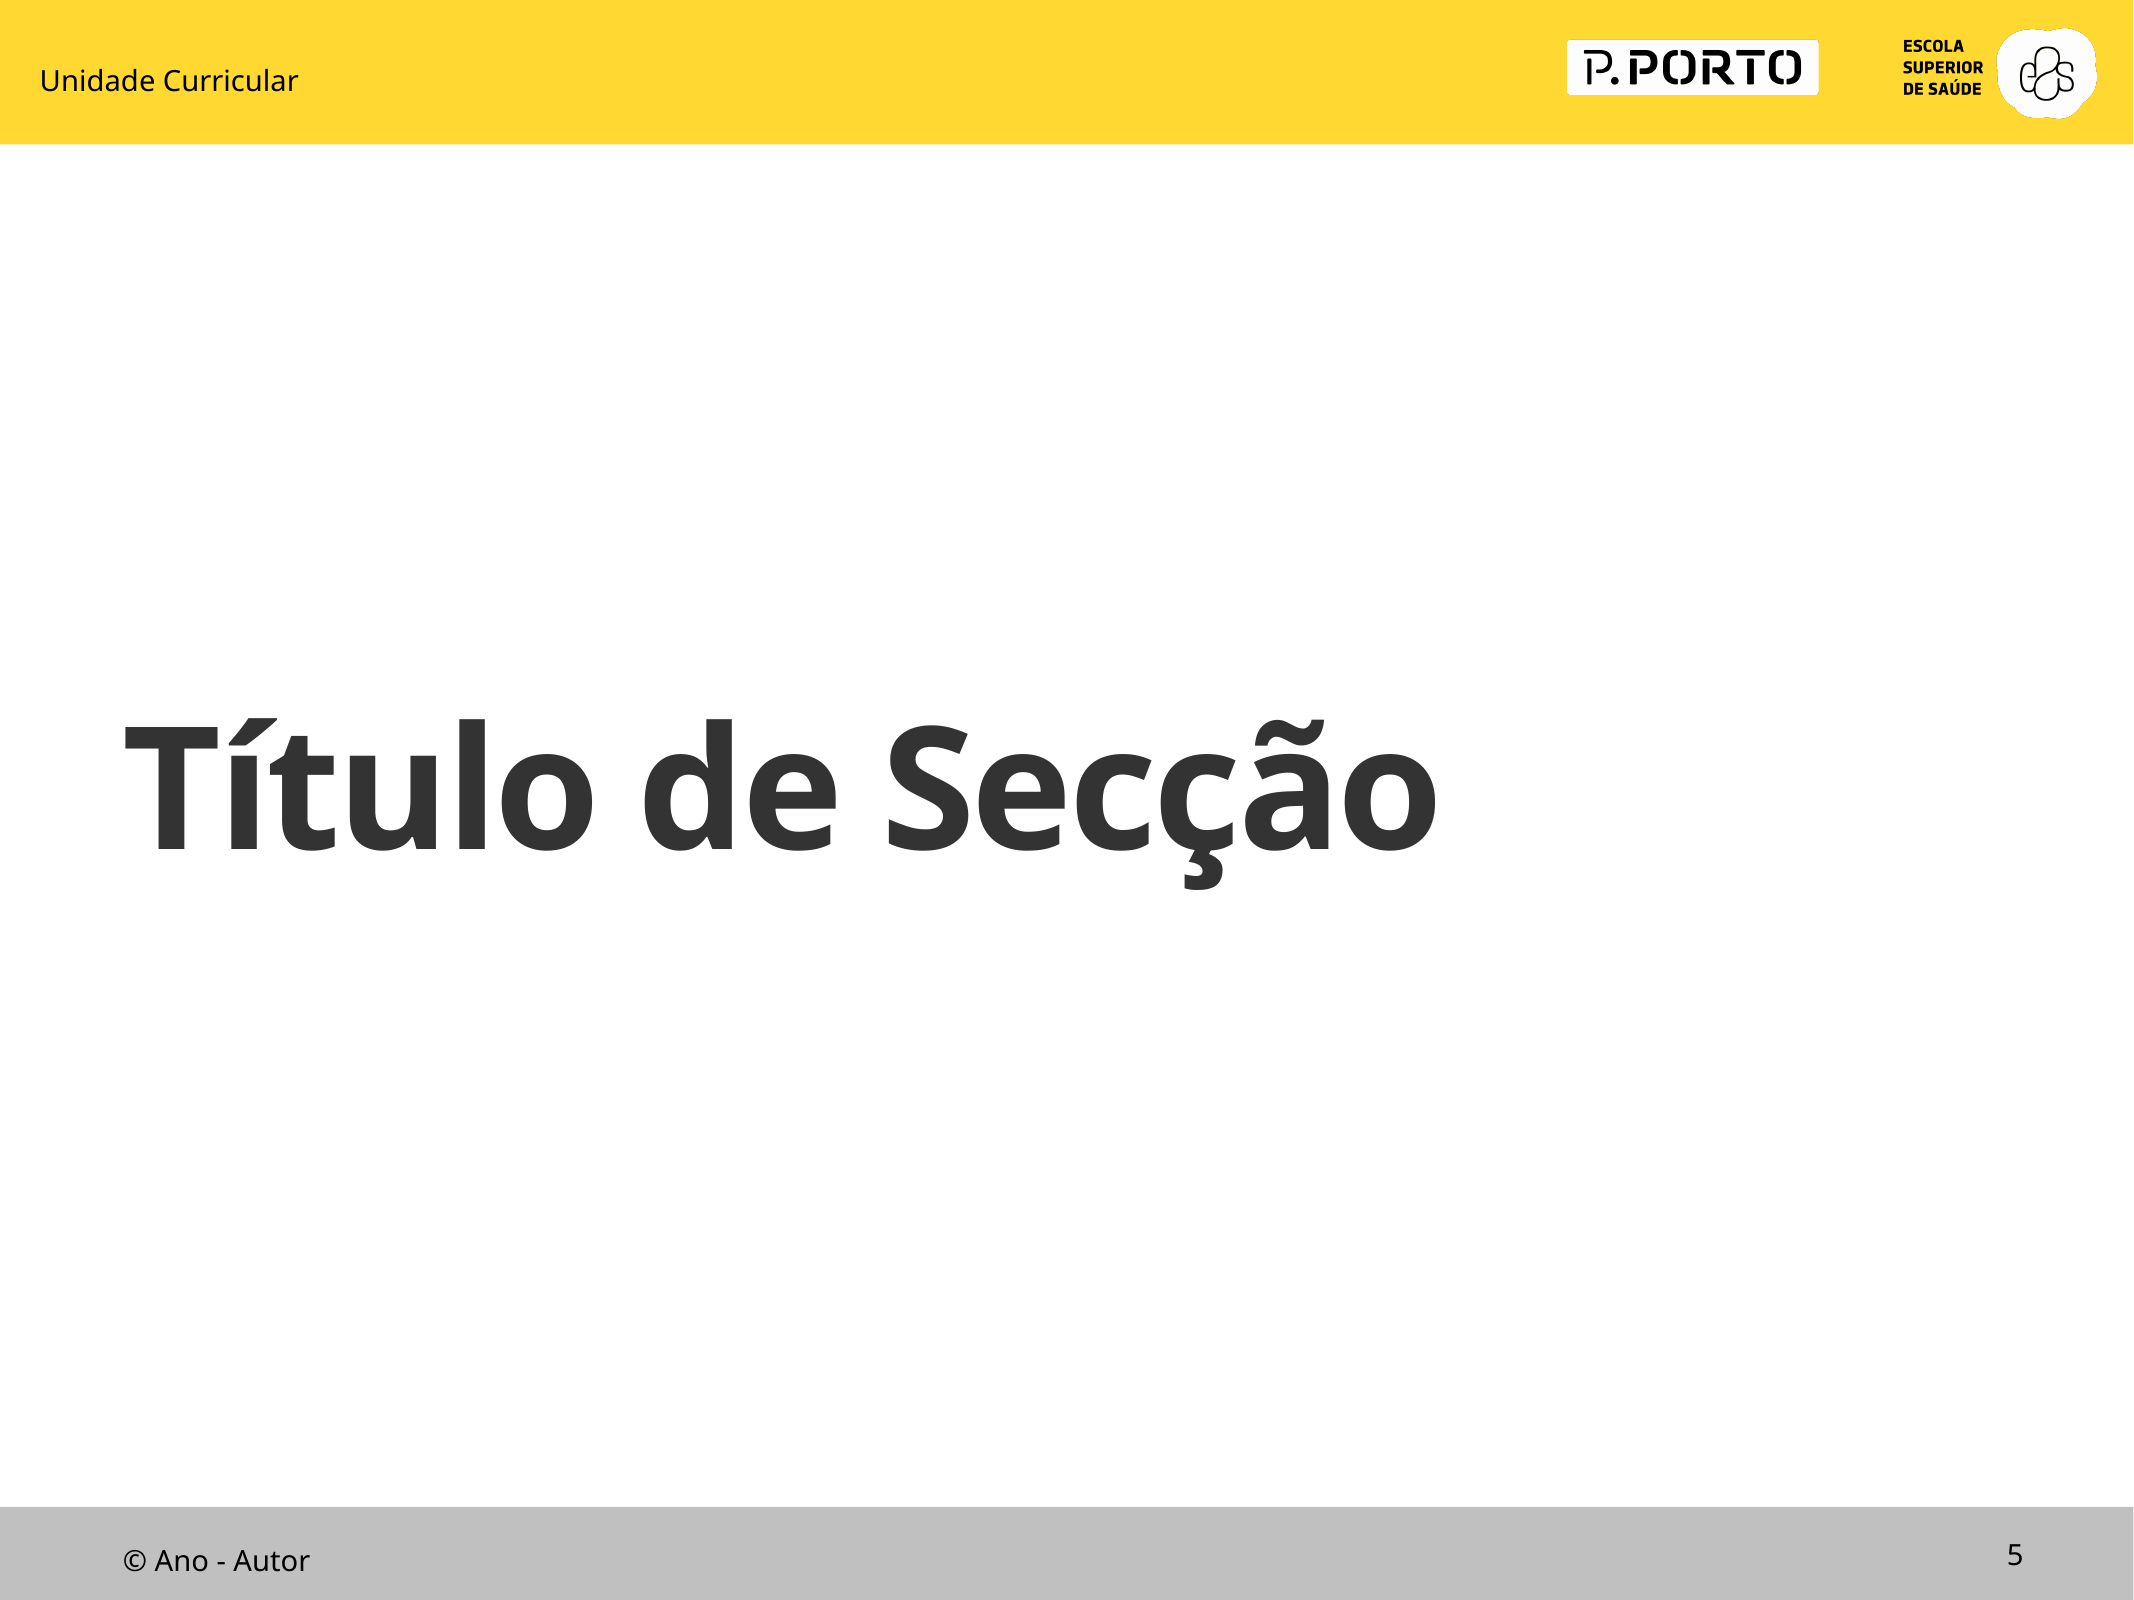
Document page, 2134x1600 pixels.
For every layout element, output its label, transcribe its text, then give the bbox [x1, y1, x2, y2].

slide_number 5 [1997, 1531, 2033, 1585]
title Título de Secção [114, 528, 2020, 1072]
picture [1567, 28, 2097, 119]
text_box Unidade Curricular [31, 30, 679, 106]
